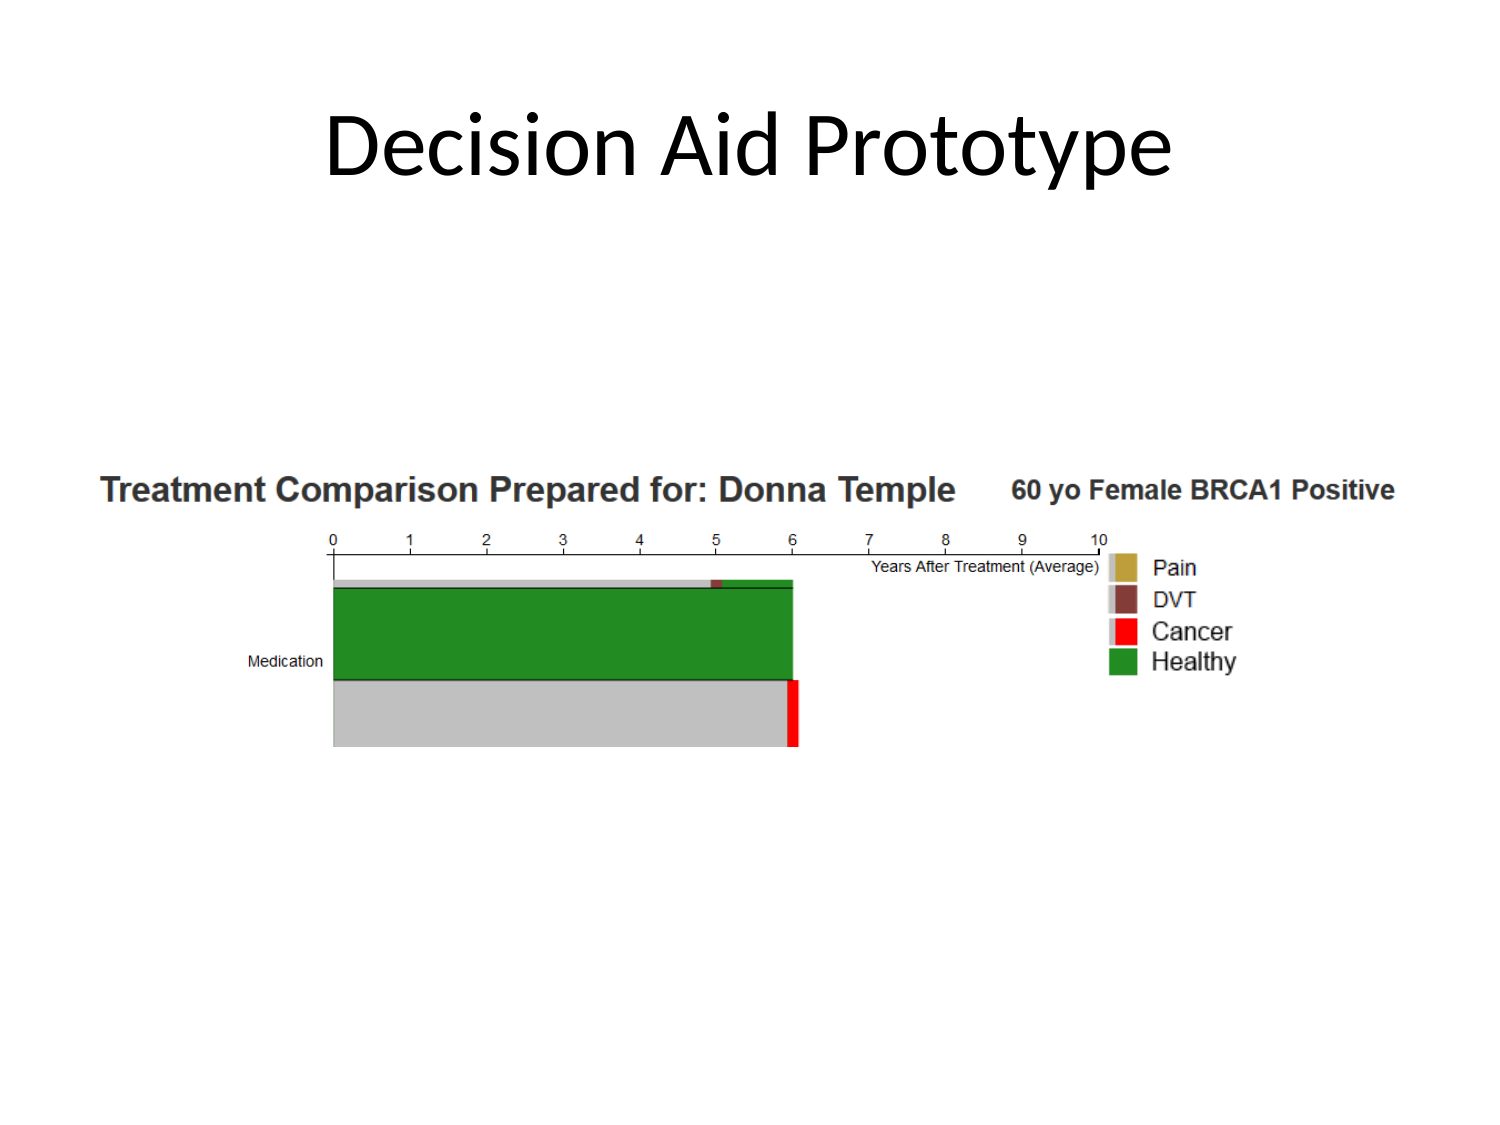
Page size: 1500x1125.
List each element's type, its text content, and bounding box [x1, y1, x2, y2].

picture [1099, 549, 1249, 685]
title Decision Aid Prototype [75, 45, 1425, 233]
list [87, 465, 1402, 747]
